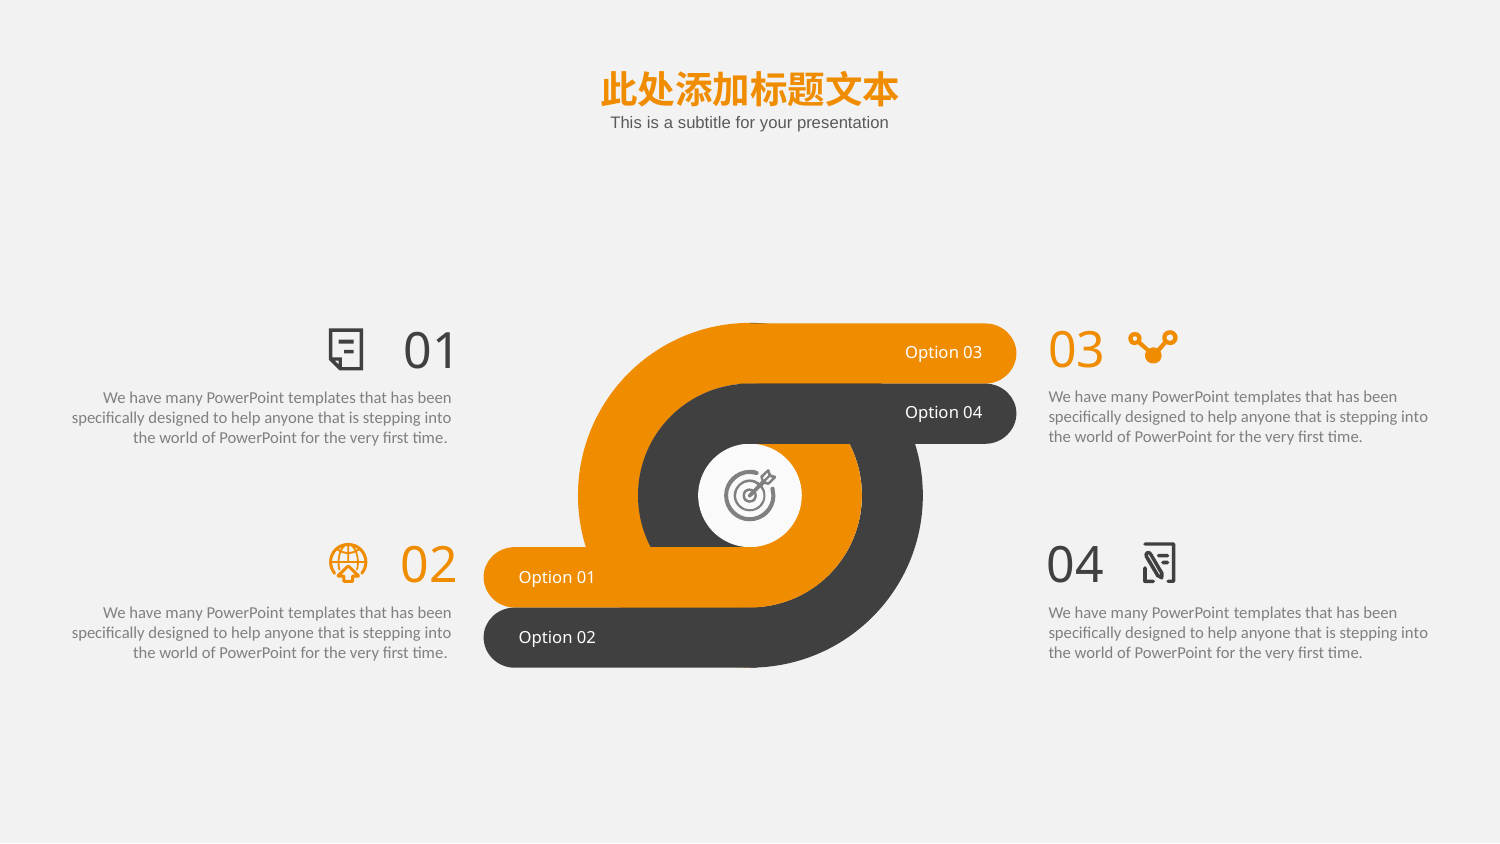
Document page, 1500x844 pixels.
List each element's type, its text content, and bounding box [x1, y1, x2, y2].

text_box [328, 328, 364, 371]
text_box We have many PowerPoint templates that has been specifically designed to help anyone that is stepping into the world of PowerPoint for the very first time. [41, 594, 467, 669]
text_box Option 03 [890, 334, 998, 370]
text_box 03 [1033, 309, 1121, 385]
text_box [1142, 542, 1176, 584]
text_box [739, 323, 1017, 384]
text_box [577, 323, 739, 547]
text_box [739, 383, 1017, 444]
text_box We have many PowerPoint templates that has been specifically designed to help anyone that is stepping into the world of PowerPoint for the very first time. [41, 379, 467, 455]
text_box Option 02 [503, 620, 611, 655]
text_box [698, 444, 802, 547]
text_box [1128, 330, 1178, 364]
text_box This is a subtitle for your presentation [602, 112, 898, 133]
text_box We have many PowerPoint templates that has been specifically designed to help anyone that is stepping into the world of PowerPoint for the very first time. [1033, 594, 1460, 669]
text_box 此处添加标题文本 [567, 58, 933, 119]
text_box [483, 547, 758, 608]
text_box [758, 444, 923, 668]
text_box [637, 384, 739, 547]
text_box 01 [389, 310, 476, 386]
text_box [724, 469, 776, 522]
text_box Option 04 [890, 395, 998, 430]
text_box We have many PowerPoint templates that has been specifically designed to help anyone that is stepping into the world of PowerPoint for the very first time. [1033, 378, 1460, 454]
text_box 04 [1031, 525, 1119, 601]
text_box [329, 542, 368, 583]
text_box [758, 444, 862, 608]
text_box 02 [385, 525, 473, 601]
text_box [483, 607, 758, 668]
text_box Option 01 [503, 559, 611, 595]
